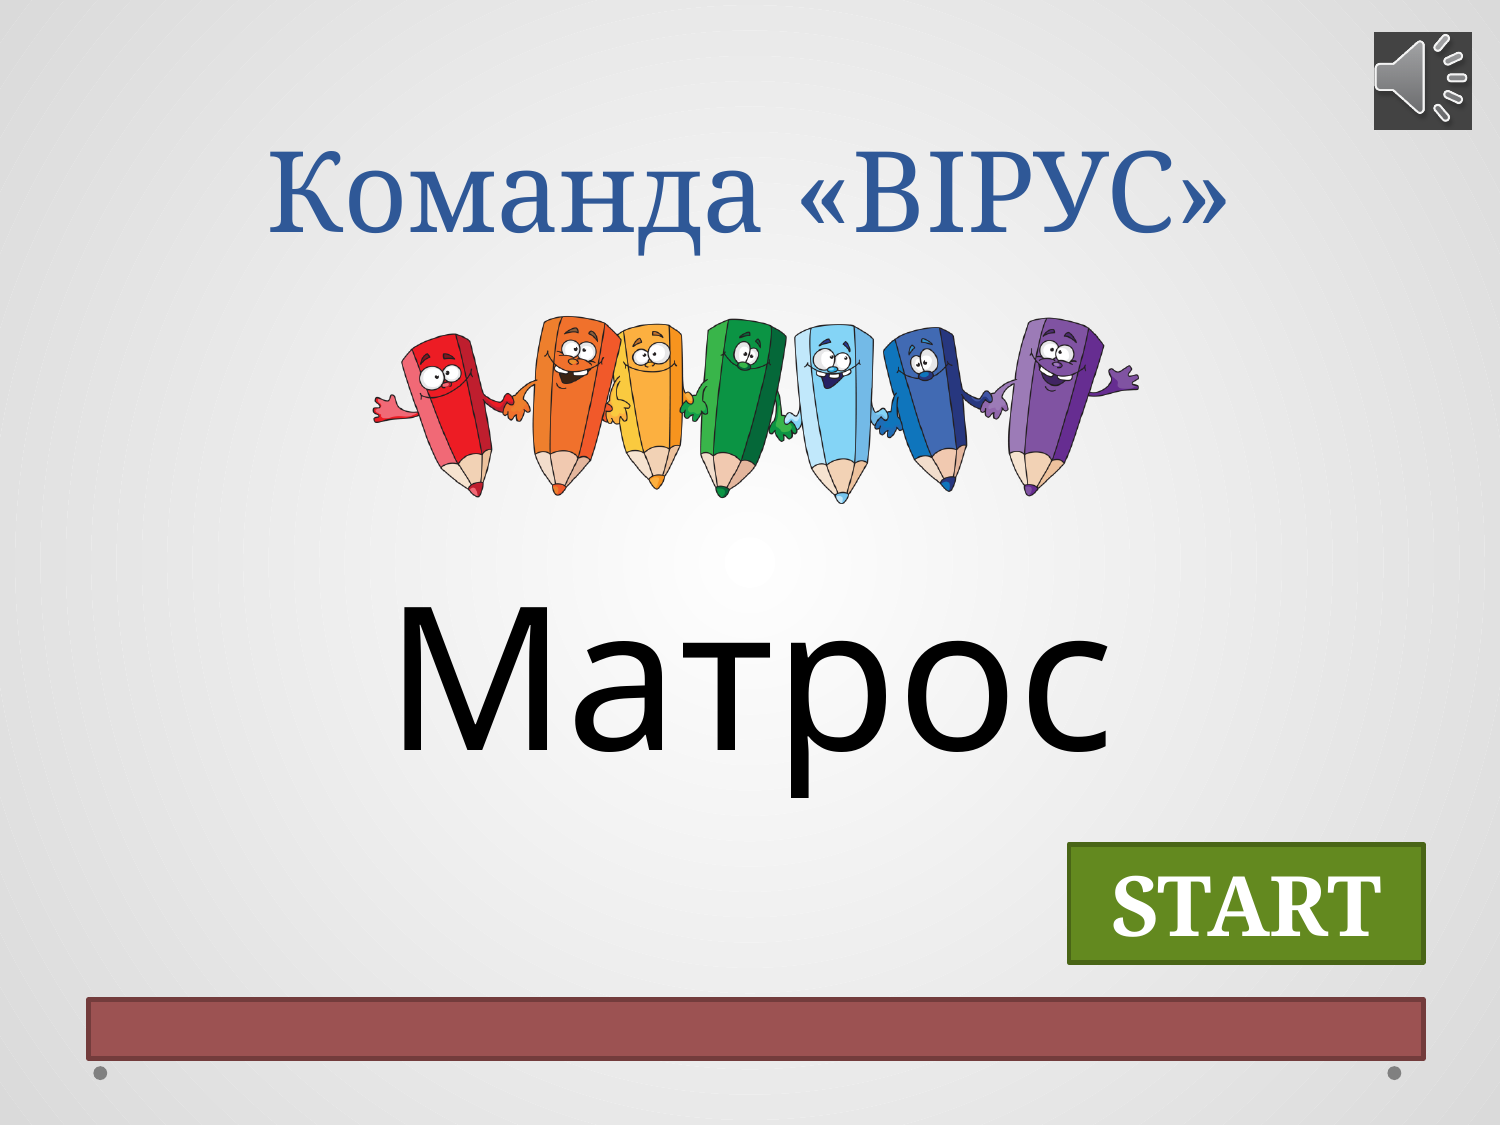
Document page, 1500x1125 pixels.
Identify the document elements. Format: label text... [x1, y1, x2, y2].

text_box [86, 997, 1426, 1061]
title Команда «ВІРУС» [75, 0, 1425, 262]
picture [1373, 30, 1474, 132]
picture [372, 314, 1140, 504]
text_box START [1067, 842, 1426, 965]
list Матрос [75, 262, 1425, 1005]
